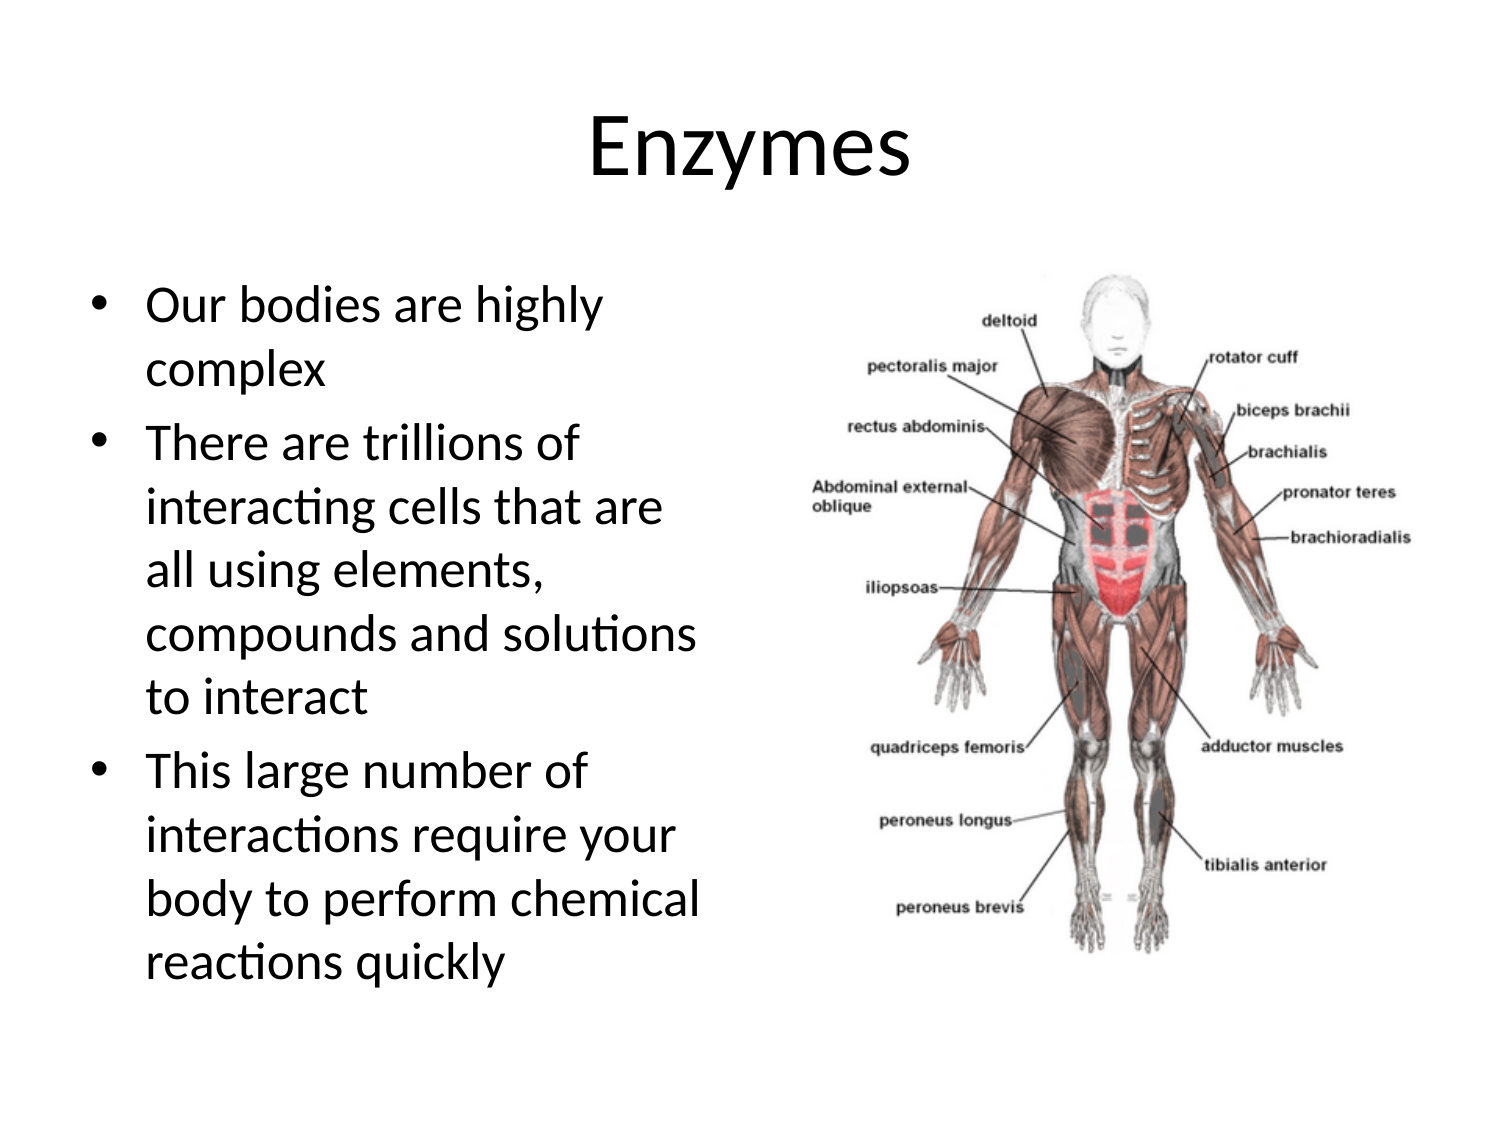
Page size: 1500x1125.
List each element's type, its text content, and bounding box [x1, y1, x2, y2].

picture [812, 262, 1415, 962]
list Our bodies are highly complex There are trillions of interacting cells that are all using elements, compounds and solutions to interact This large number of interactions require your body to perform chemical reactions quickly [75, 262, 738, 1005]
title Enzymes [75, 45, 1425, 233]
